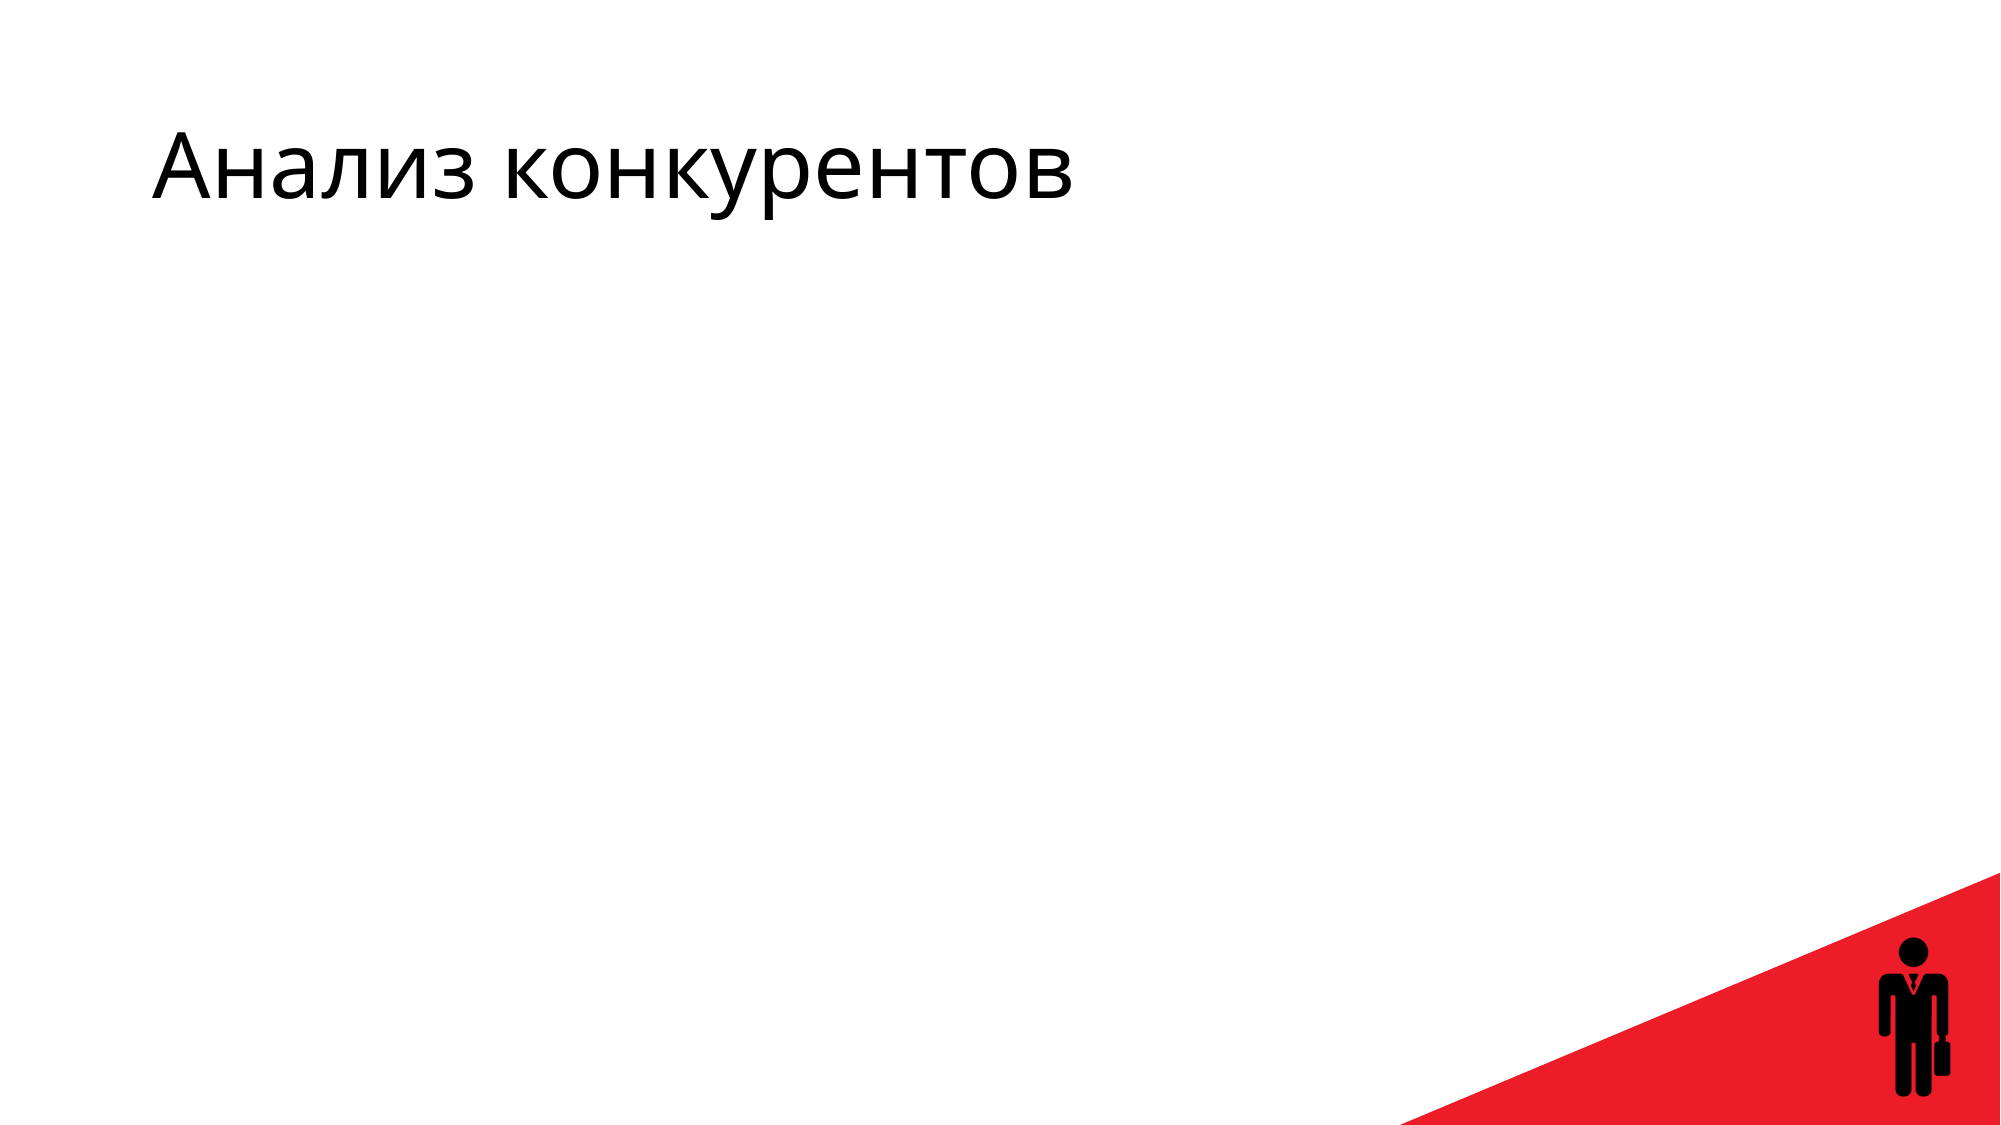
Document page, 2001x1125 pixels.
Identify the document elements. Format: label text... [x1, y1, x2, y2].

title Анализ конкурентов [137, 59, 1863, 278]
picture [1840, 931, 1989, 1103]
